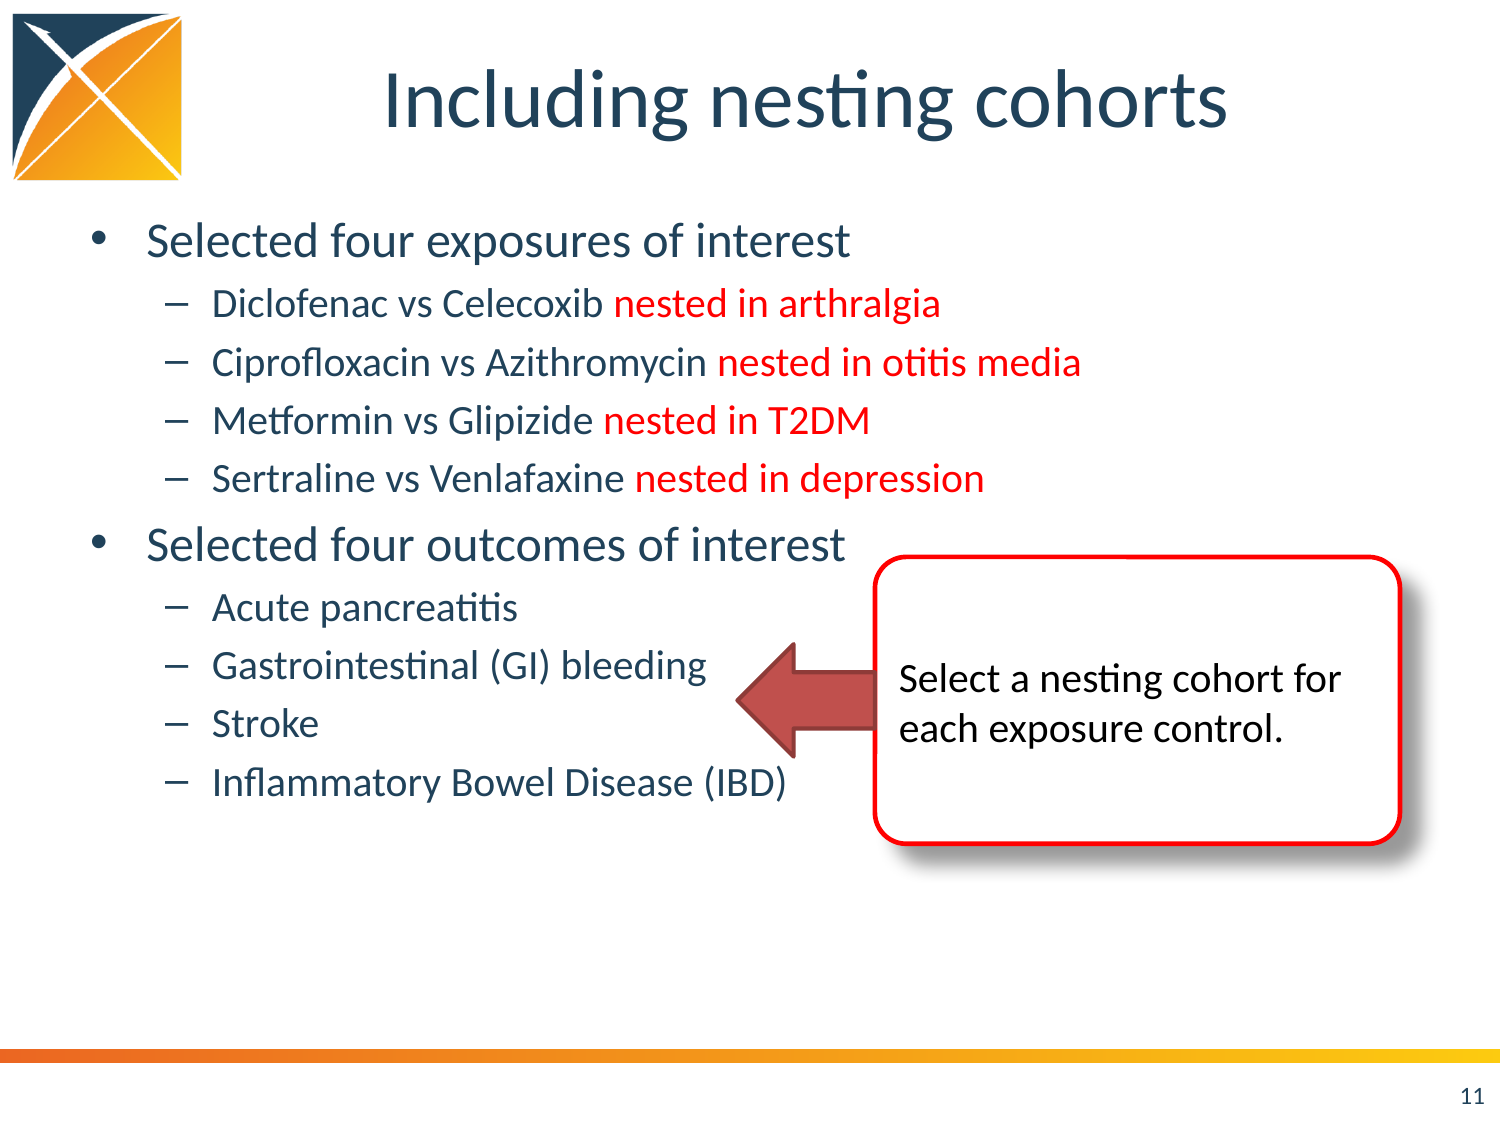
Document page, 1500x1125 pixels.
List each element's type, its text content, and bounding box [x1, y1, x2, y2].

text_box Select a nesting cohort for each exposure control. [872, 554, 1403, 846]
list Selected four exposures of interest Diclofenac vs Celecoxib nested in arthralgia Ciprofloxacin vs Azithromycin nested in otitis media Metformin vs Glipizide nested in T2DM Sertraline vs Venlafaxine nested in depression Selected four outcomes of interest Acute pancreatitis Gastrointestinal (GI) bleeding Stroke Inflammatory Bowel Disease (IBD) [75, 200, 1425, 1005]
slide_number 11 [1149, 1065, 1500, 1125]
picture [0, 0, 206, 200]
title Including nesting cohorts [187, 24, 1425, 163]
text_box [735, 642, 877, 759]
